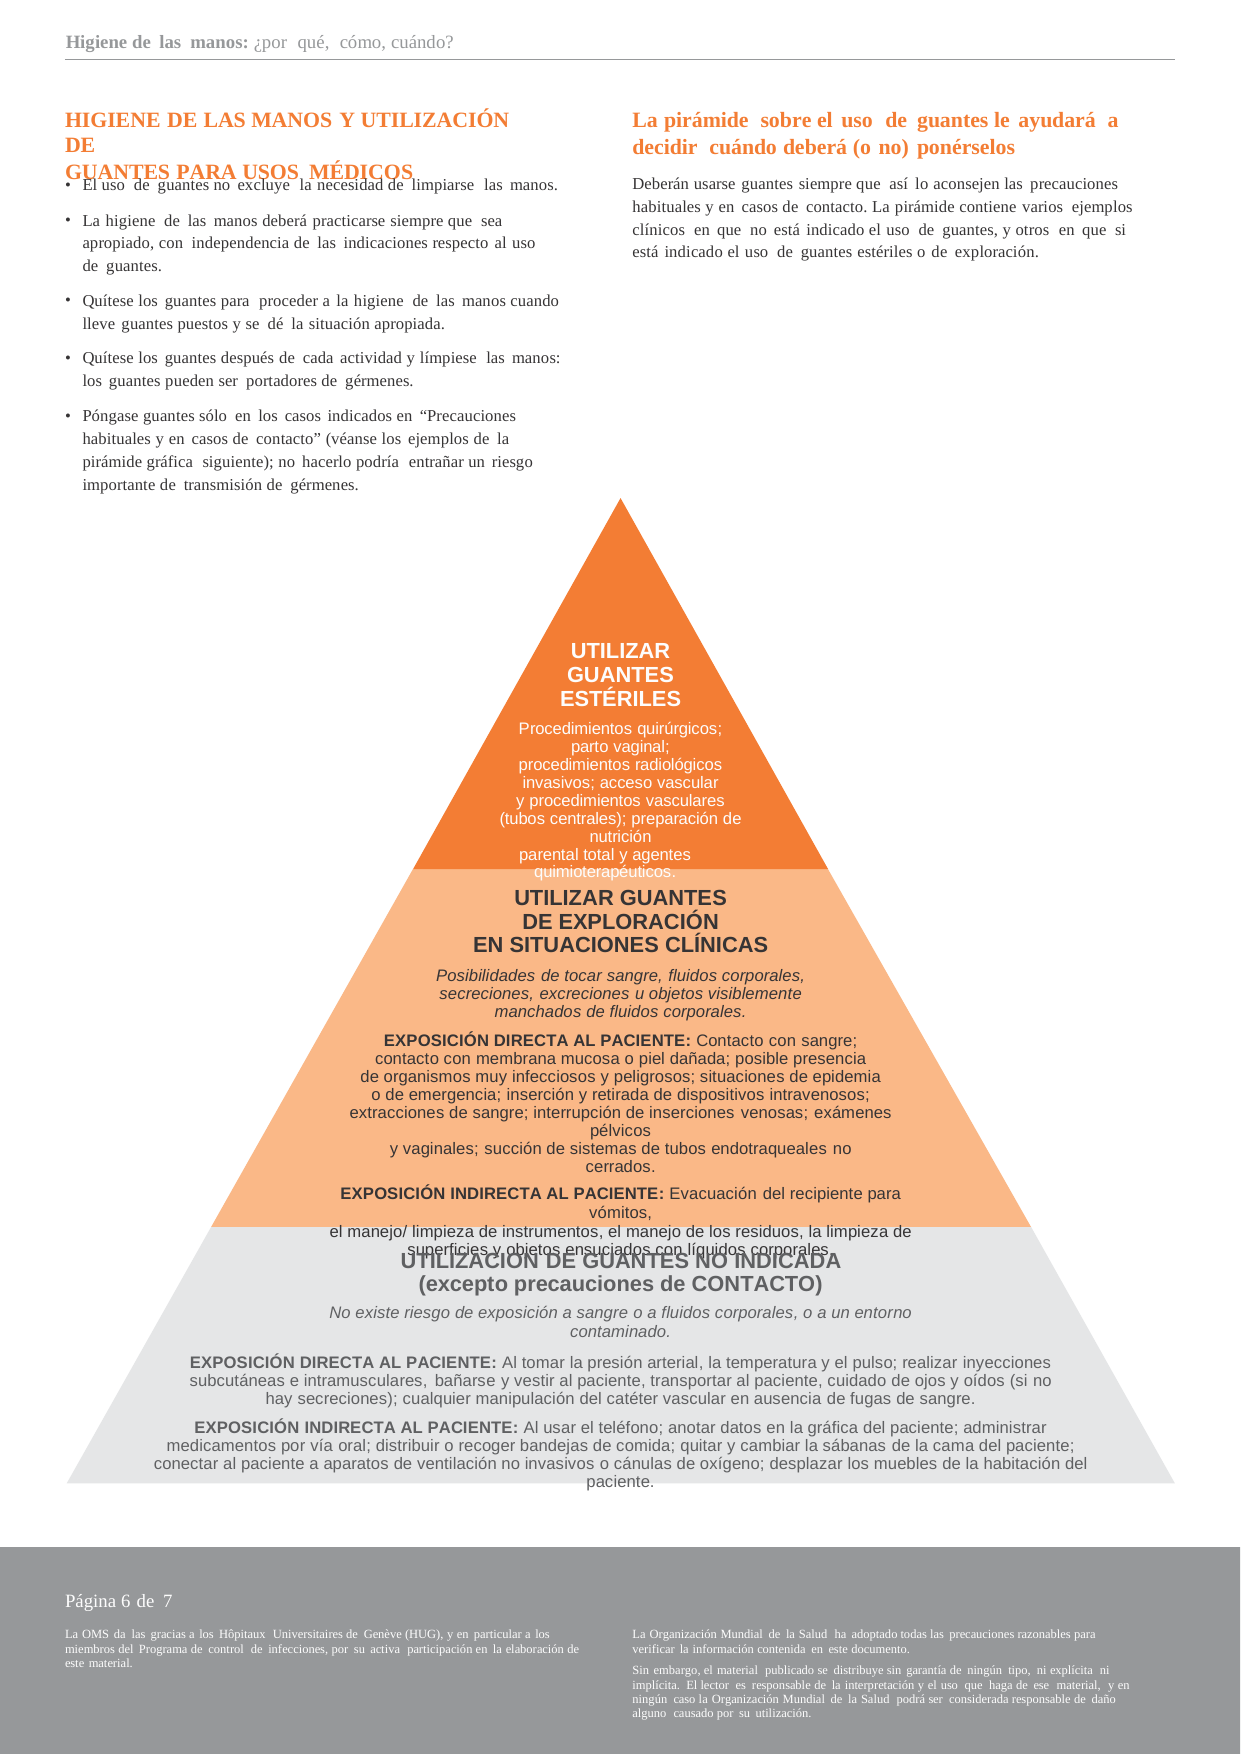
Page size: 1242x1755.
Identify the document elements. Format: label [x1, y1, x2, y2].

text_box [62, 175, 78, 197]
text_box [66, 498, 1175, 1484]
text_box [80, 210, 579, 277]
text_box [0, 1547, 1241, 1754]
text_box [62, 348, 78, 370]
text_box [62, 107, 538, 163]
text_box [62, 290, 78, 312]
text_box [80, 175, 585, 197]
text_box [80, 348, 605, 393]
text_box [630, 107, 1177, 265]
text_box [80, 290, 596, 335]
text_box [62, 210, 78, 232]
text_box [63, 30, 1176, 62]
text_box [80, 406, 562, 496]
text_box [62, 406, 78, 427]
